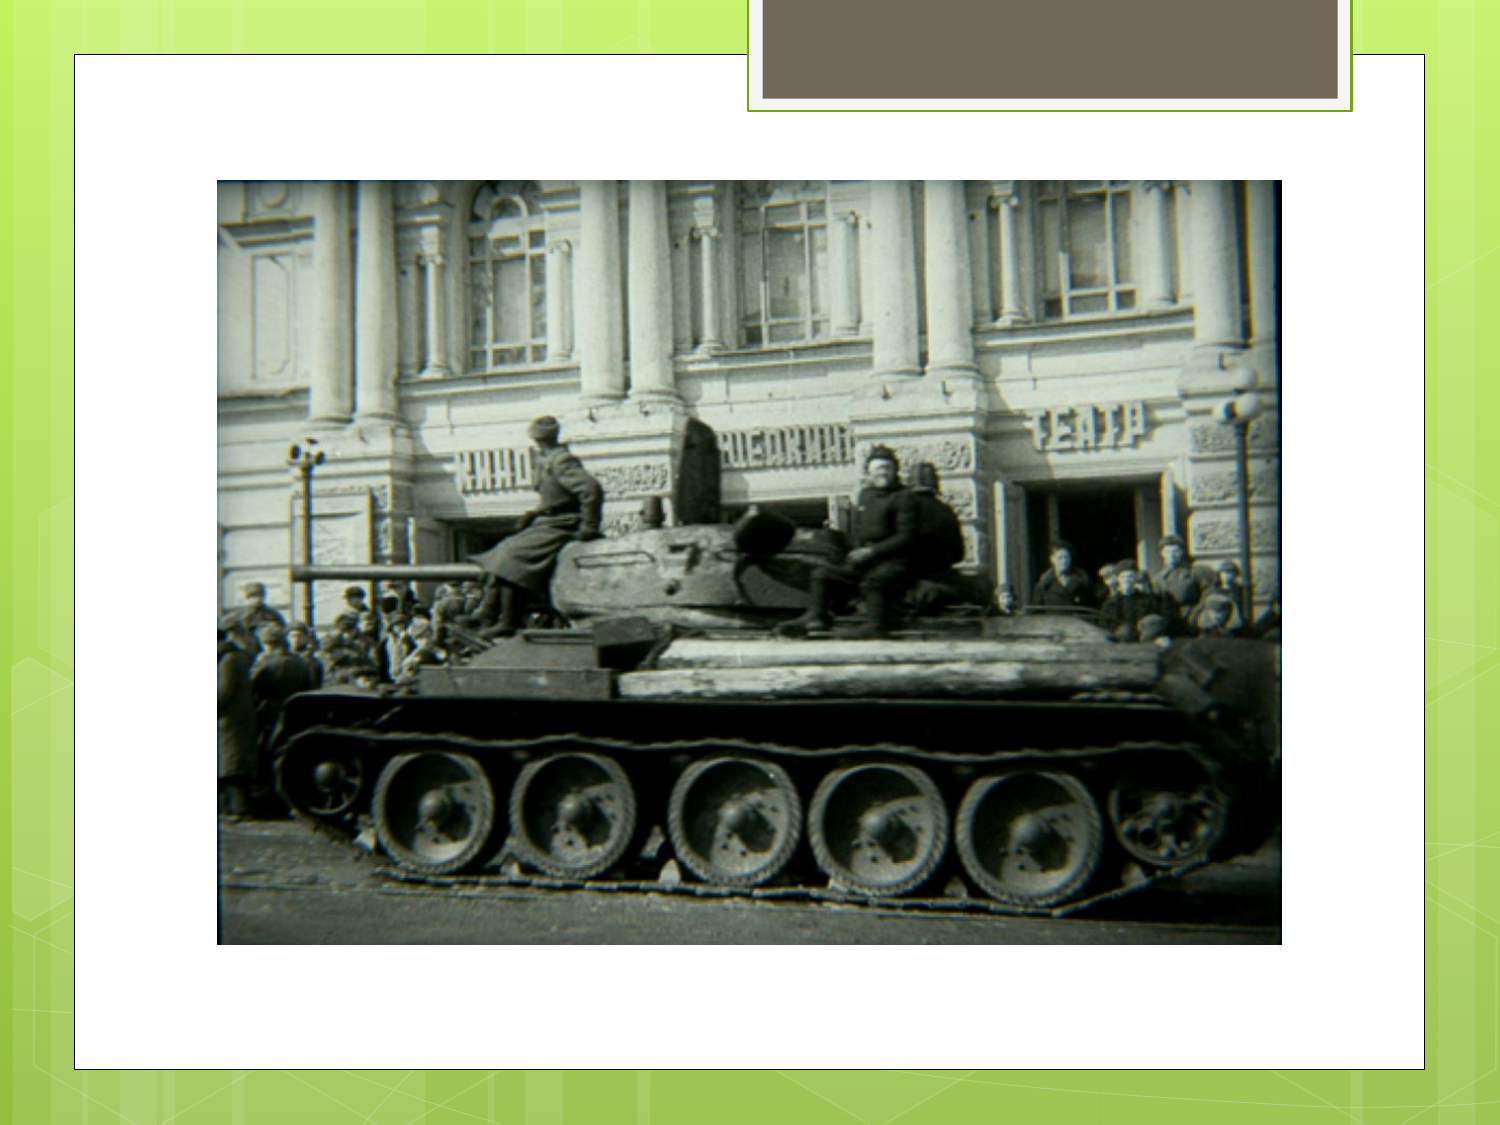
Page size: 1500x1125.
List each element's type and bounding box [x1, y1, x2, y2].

picture [217, 180, 1283, 945]
